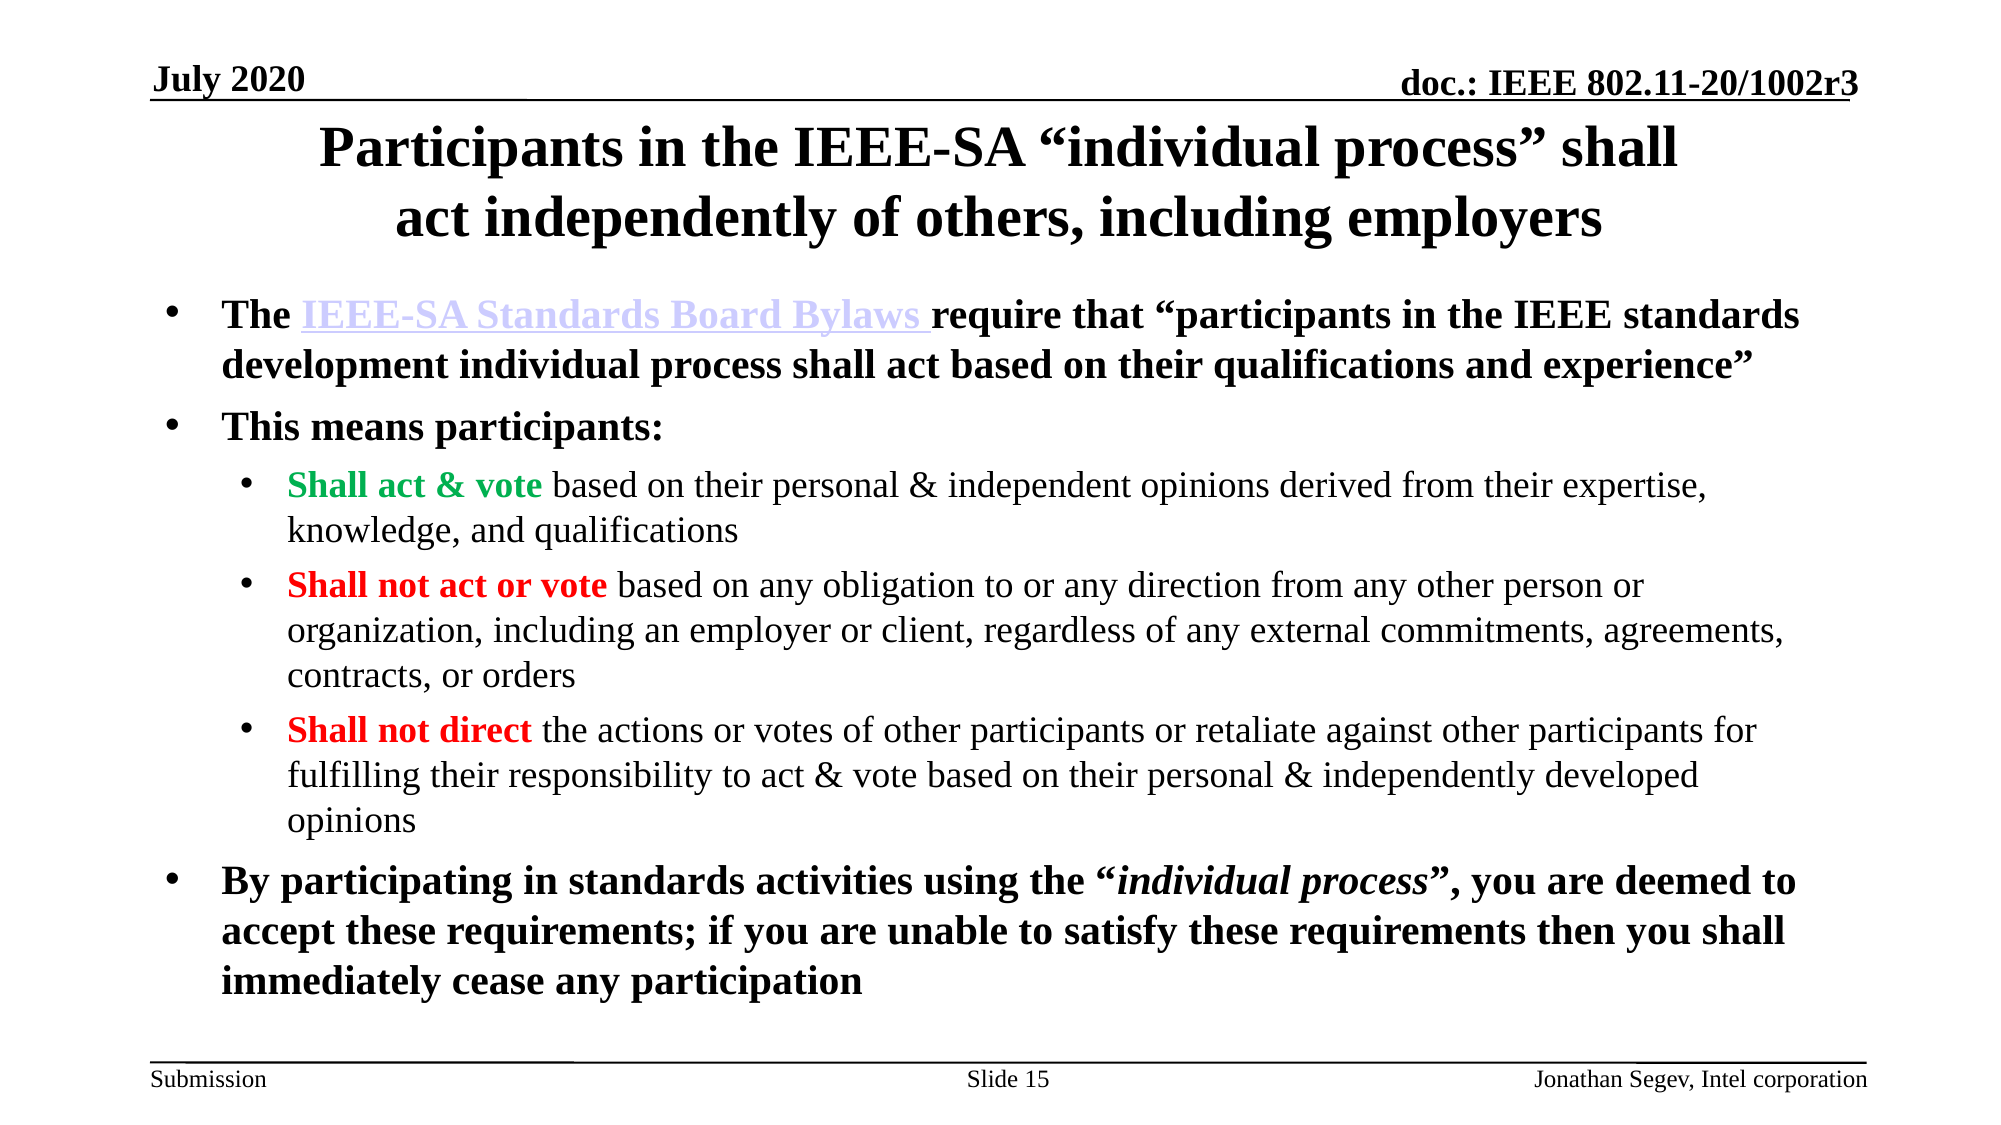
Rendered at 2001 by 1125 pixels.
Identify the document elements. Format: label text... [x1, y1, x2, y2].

footer Jonathan Segev, Intel corporation [1171, 1061, 1869, 1093]
list The IEEE-SA Standards Board Bylaws require that “participants in the IEEE standards development individual process shall act based on their qualifications and experience” This means participants: Shall act & vote based on their personal & independent opinions derived from their expertise, knowledge, and qualifications Shall not act or vote based on any obligation to or any direction from any other person or organization, including an employer or client, regardless of any external commitments, agreements, contracts, or orders Shall not direct the actions or votes of other participants or retaliate against other participants for fulfilling their responsibility to act & vote based on their personal & independently developed opinions By participating in standards activities using the “individual process”, you are deemed to accept these requirements; if you are unable to satisfy these requirements then you shall immediately cease any participation [149, 278, 1850, 1000]
slide_number Slide 15 [950, 1061, 1067, 1123]
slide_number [152, 54, 563, 100]
title Participants in the IEEE-SA “individual process” shall act independently of others, including employers [149, 112, 1850, 244]
